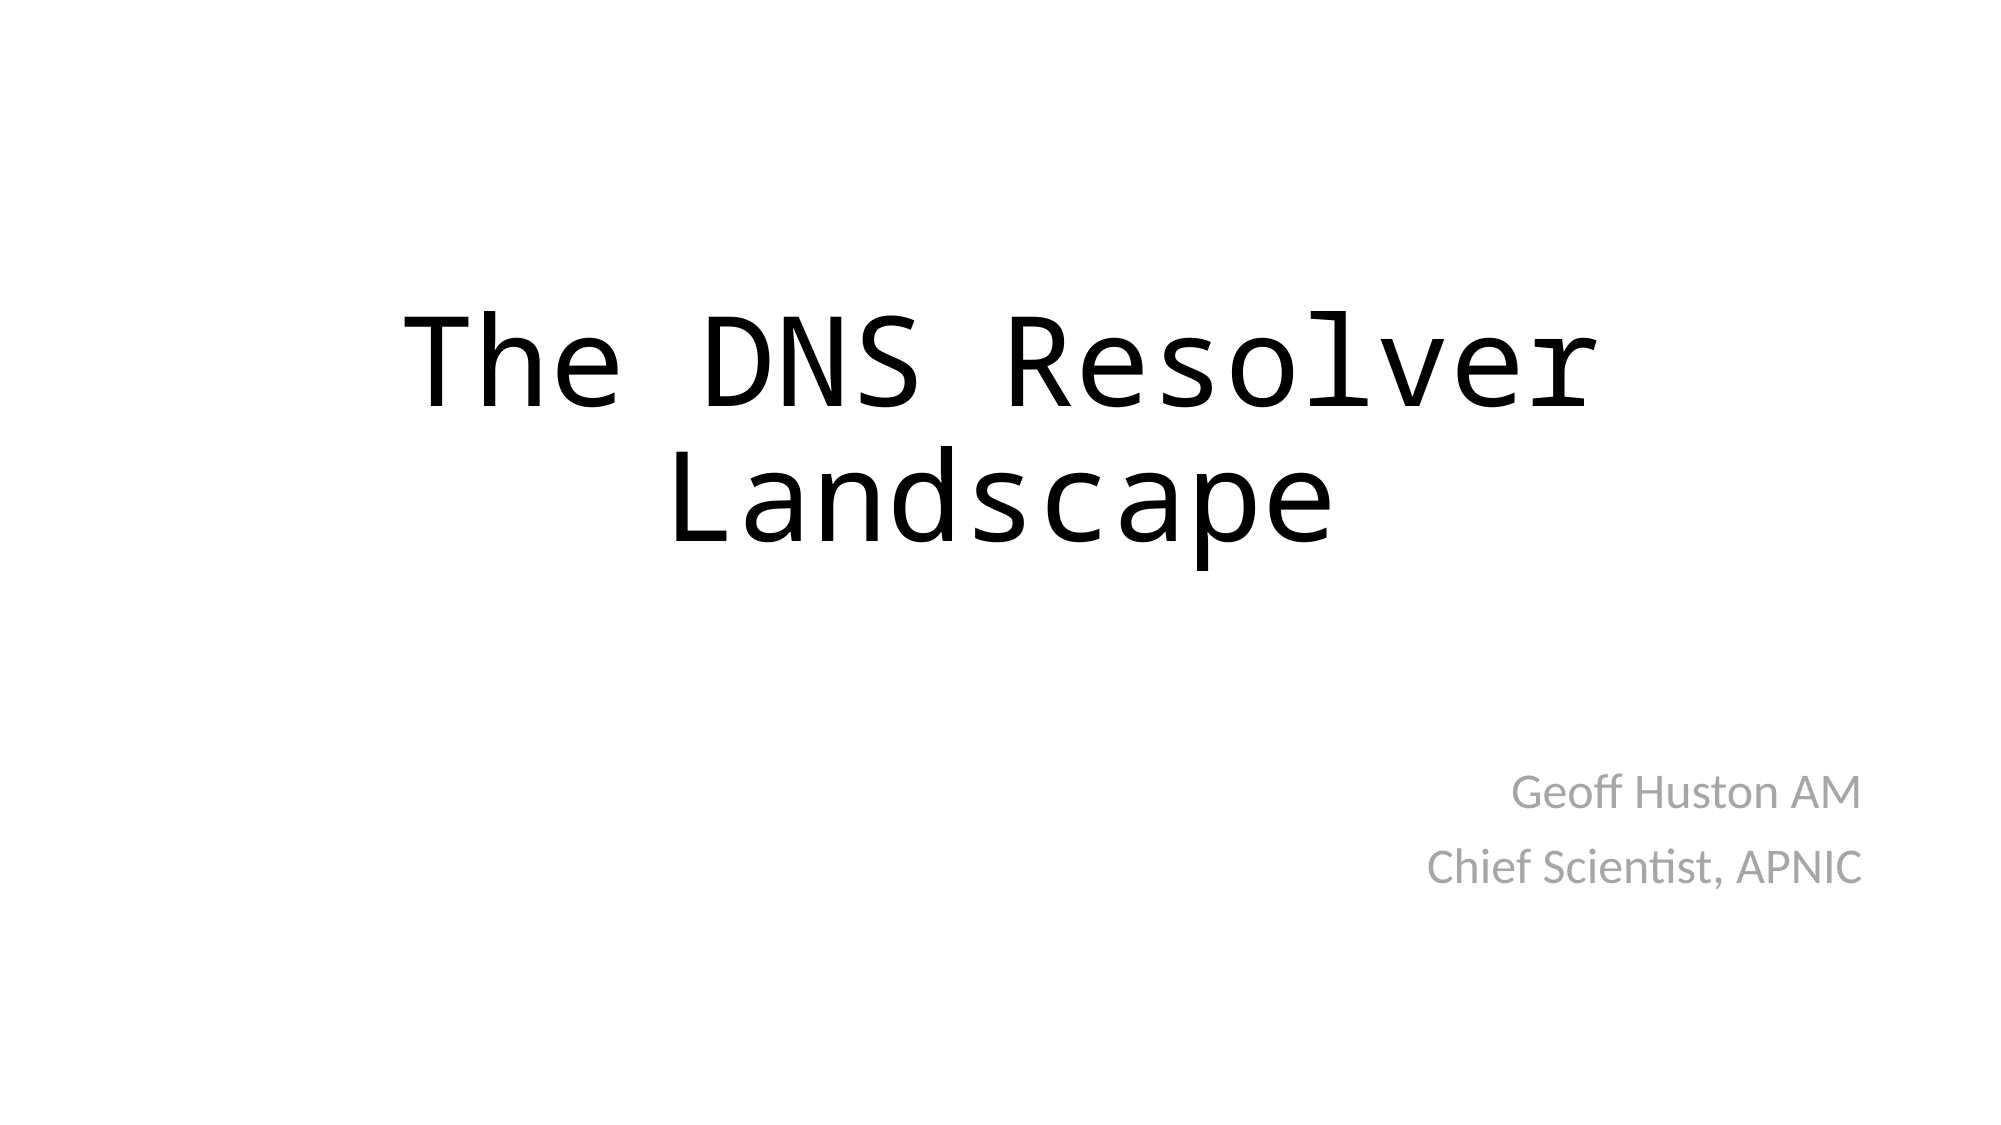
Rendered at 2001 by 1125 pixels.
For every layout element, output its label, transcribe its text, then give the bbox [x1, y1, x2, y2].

title The DNS Resolver Landscape [249, 184, 1750, 576]
subtitle Geoff Huston AM Chief Scientist, APNIC [377, 758, 1878, 1030]
